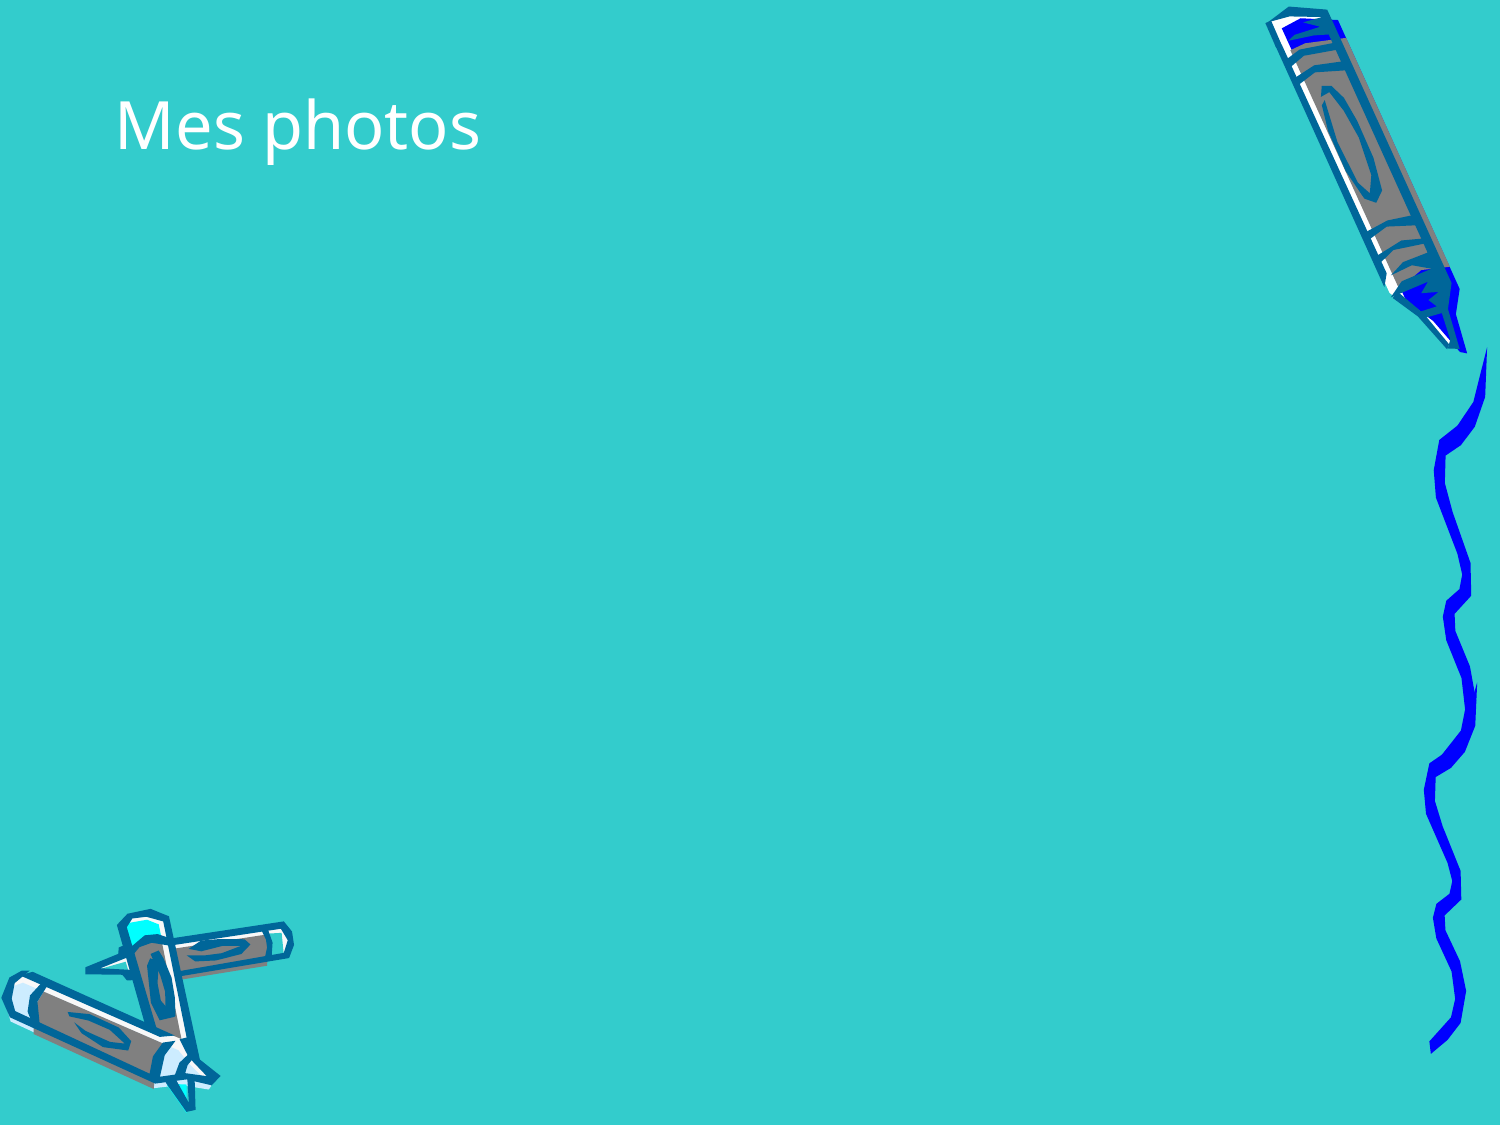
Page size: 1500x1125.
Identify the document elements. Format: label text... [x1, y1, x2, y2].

list Mes photos [99, 74, 1363, 226]
